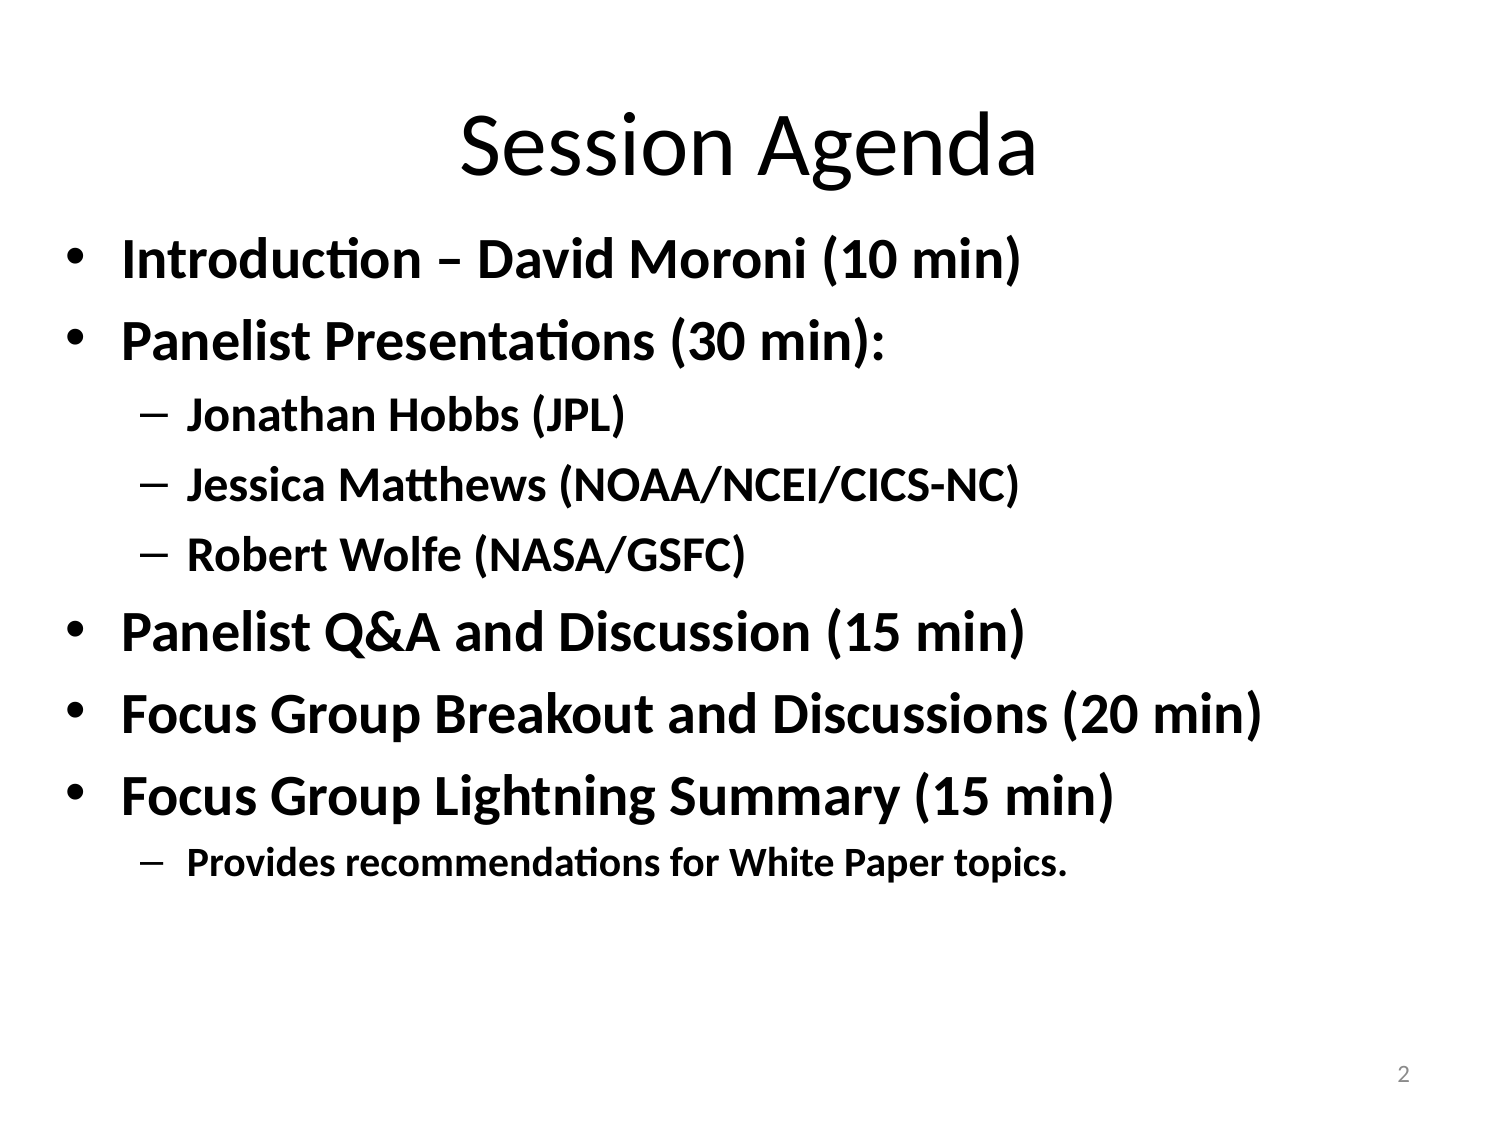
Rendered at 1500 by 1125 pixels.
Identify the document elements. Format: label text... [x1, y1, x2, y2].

list Introduction – David Moroni (10 min) Panelist Presentations (30 min): Jonathan Hobbs (JPL) Jessica Matthews (NOAA/NCEI/CICS-NC) Robert Wolfe (NASA/GSFC) Panelist Q&A and Discussion (15 min) Focus Group Breakout and Discussions (20 min) Focus Group Lightning Summary (15 min) Provides recommendations for White Paper topics. [50, 212, 1400, 1013]
title Session Agenda [75, 45, 1425, 233]
slide_number 2 [1074, 1042, 1425, 1103]
